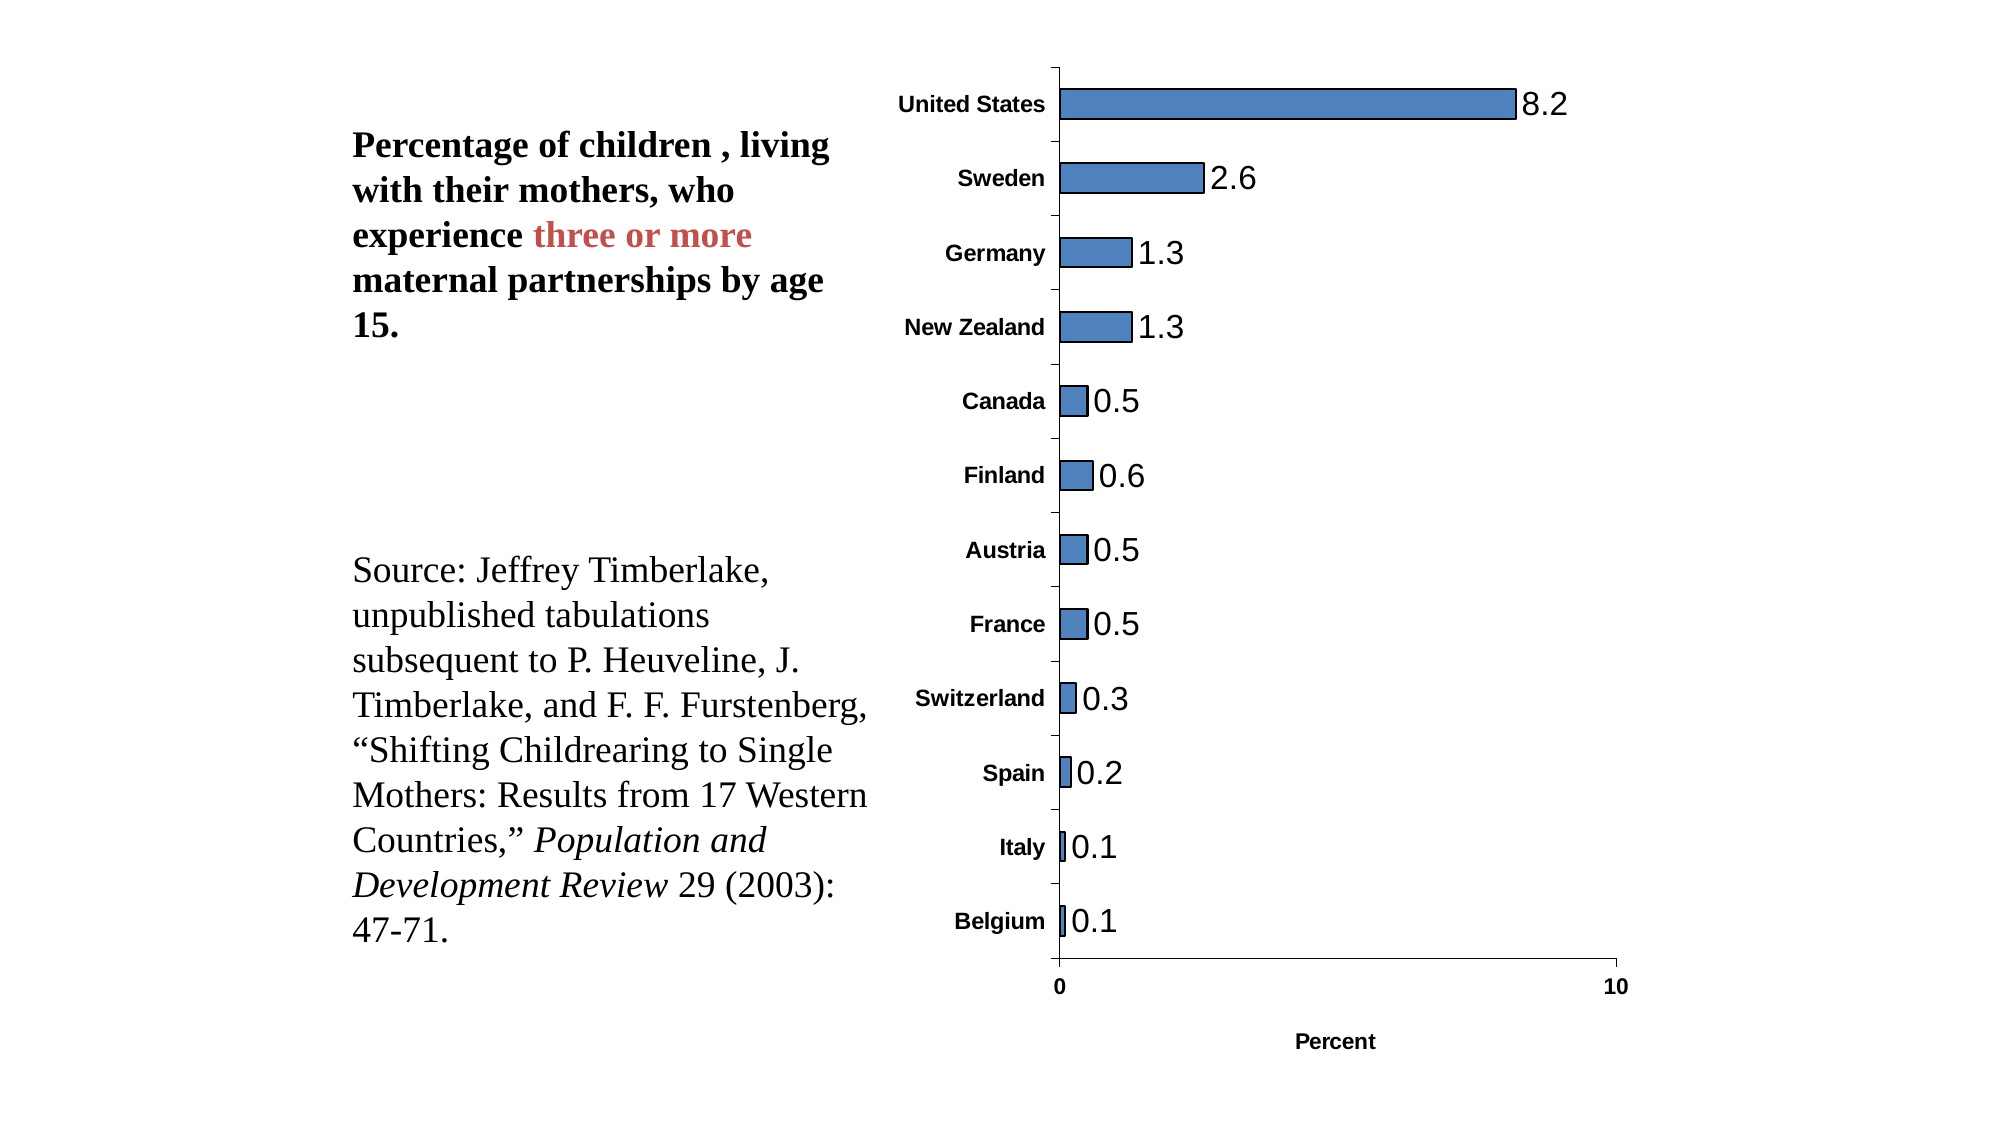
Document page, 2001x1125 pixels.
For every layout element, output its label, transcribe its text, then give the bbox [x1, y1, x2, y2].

chart [862, 49, 1648, 1090]
text_box Percentage of children , living with their mothers, who experience three or more maternal partnerships by age 15. [337, 112, 857, 353]
text_box Source: Jeffrey Timberlake, unpublished tabulations subsequent to P. Heuveline, J. Timberlake, and F. F. Furstenberg, “Shifting Childrearing to Single Mothers: Results from 17 Western Countries,” Population and Development Review 29 (2003): 47-71. [337, 537, 857, 958]
